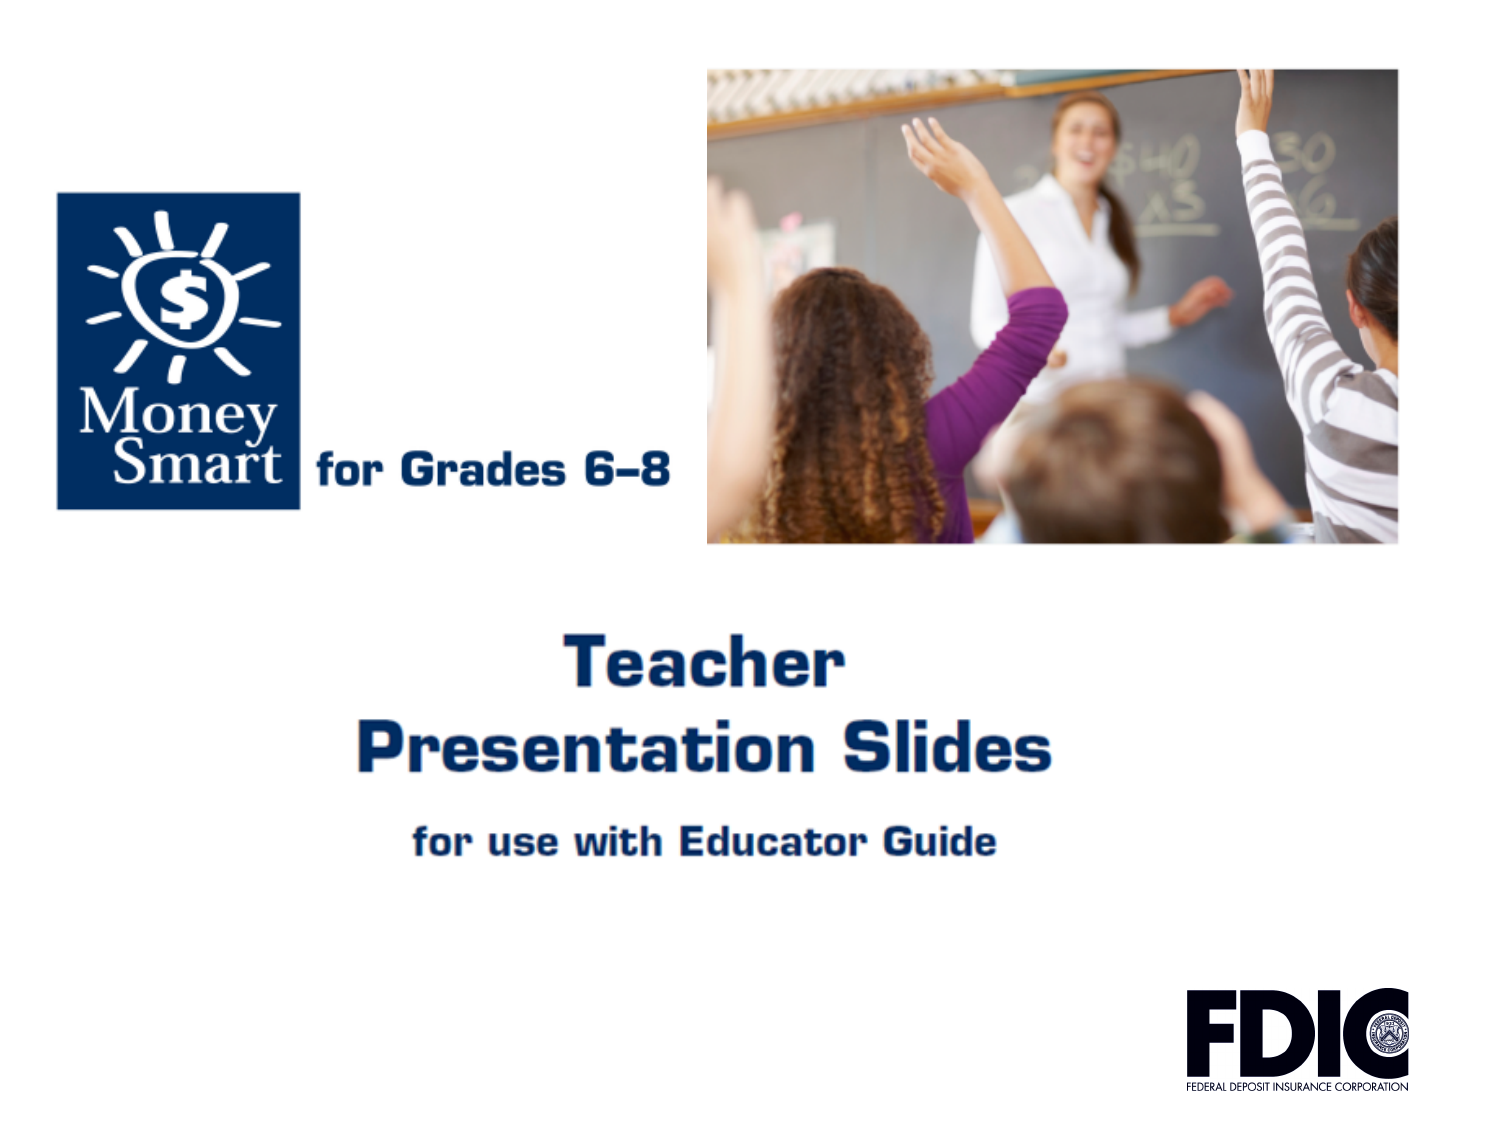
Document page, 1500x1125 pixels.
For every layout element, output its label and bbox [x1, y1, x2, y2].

picture [335, 616, 1085, 905]
picture [707, 62, 1409, 551]
picture [1187, 988, 1409, 1091]
picture [49, 179, 690, 513]
